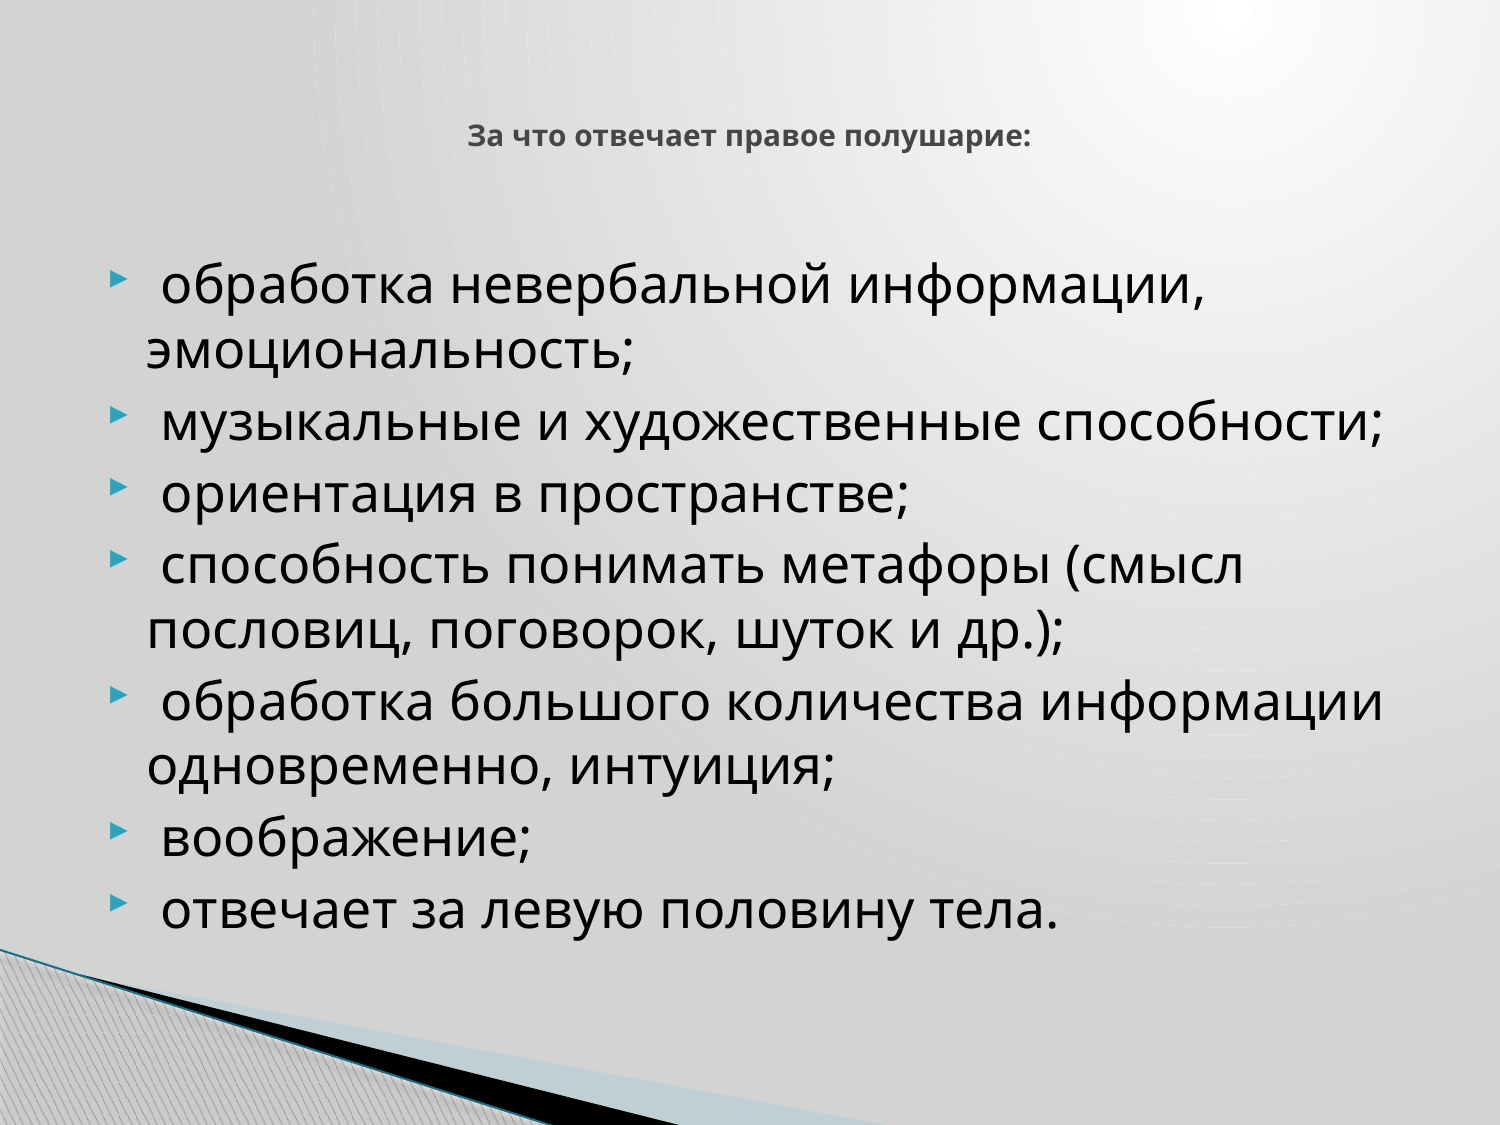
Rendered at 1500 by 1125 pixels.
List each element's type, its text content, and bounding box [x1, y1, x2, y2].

title За что отвечает правое полушарие: [75, 45, 1425, 233]
list обработка невербальной информации, эмоциональность; музыкальные и художественные способности; ориентация в пространстве; способность понимать метафоры (смысл пословиц, поговорок, шуток и др.); обработка большого количества информации одновременно, интуиция; воображение; отвечает за левую половину тела. [74, 242, 1426, 986]
